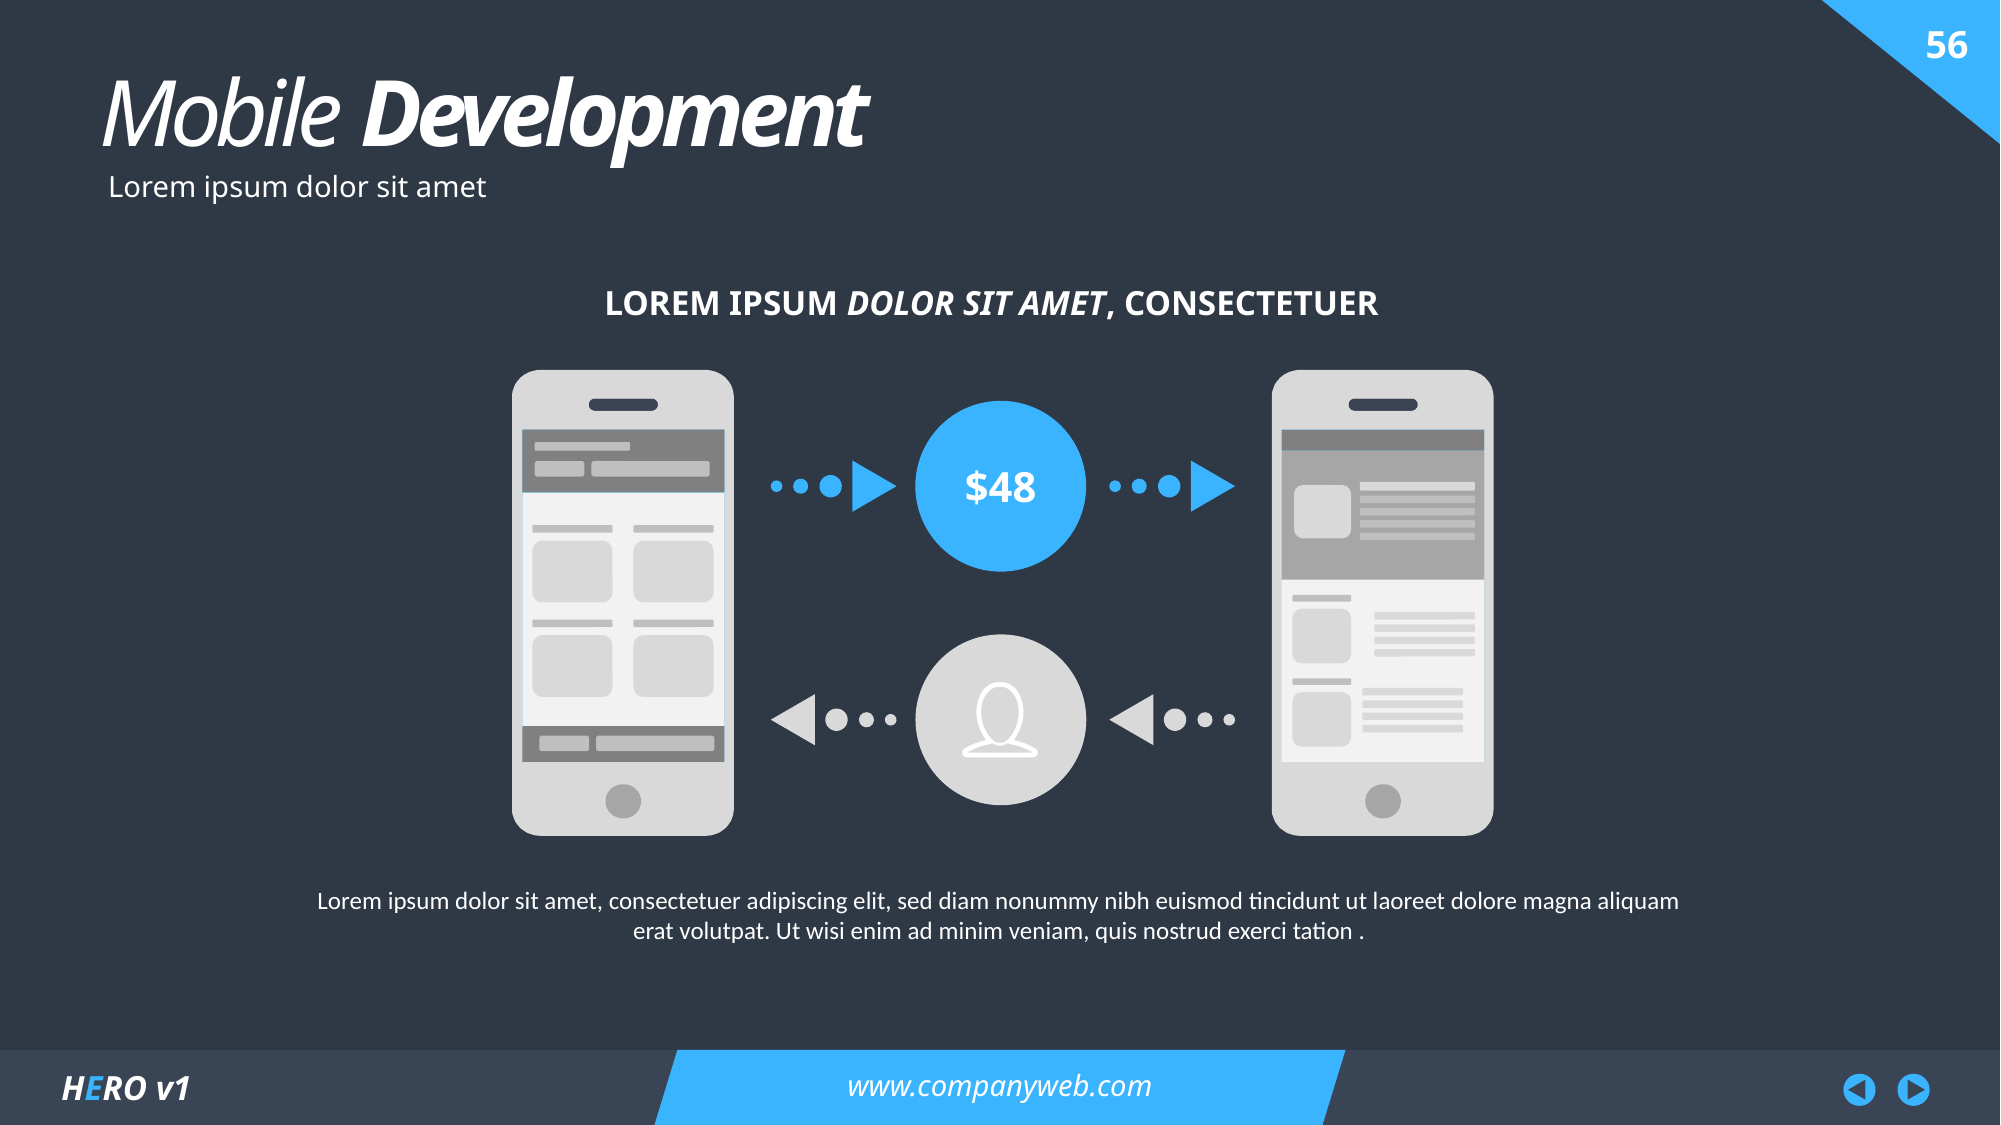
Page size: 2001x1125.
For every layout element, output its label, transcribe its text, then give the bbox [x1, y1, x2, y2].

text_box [511, 369, 734, 836]
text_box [770, 694, 897, 746]
text_box LOREM IPSUM DOLOR SIT AMET, CONSECTETUER [589, 274, 1394, 330]
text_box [770, 460, 897, 512]
text_box $48 [914, 399, 1088, 573]
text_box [915, 634, 1087, 806]
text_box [1109, 460, 1236, 512]
text_box Lorem ipsum dolor sit amet [93, 169, 785, 207]
text_box Mobile Development [84, 63, 1171, 169]
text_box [1271, 369, 1494, 836]
text_box Lorem ipsum dolor sit amet, consectetuer adipiscing elit, sed diam nonummy nibh euismod tincidunt ut laoreet dolore magna aliquam erat volutpat. Ut wisi enim ad minim veniam, quis nostrud exerci tation . [294, 877, 1705, 953]
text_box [1109, 694, 1236, 746]
